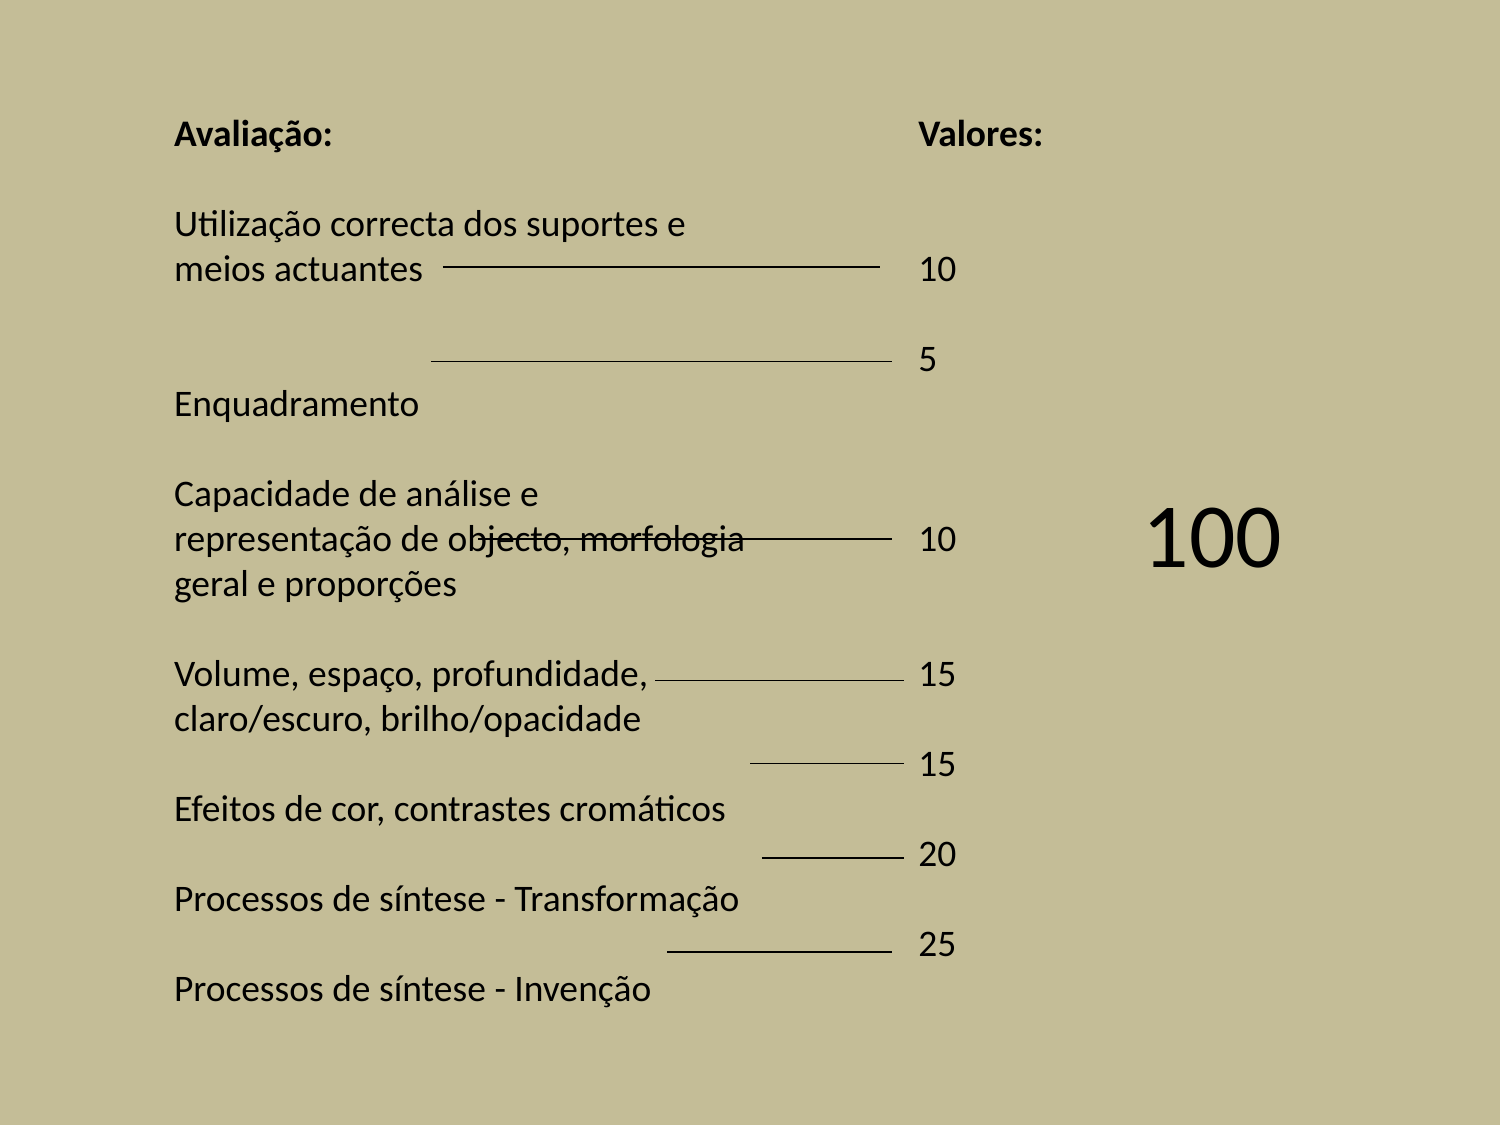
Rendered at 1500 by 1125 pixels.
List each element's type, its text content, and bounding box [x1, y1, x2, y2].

text_box Avaliação: Utilização correcta dos suportes e meios actuantes Enquadramento Capacidade de análise e representação de objecto, morfologia geral e proporções Volume, espaço, profundidade, claro/escuro, brilho/opacidade Efeitos de cor, contrastes cromáticos Processos de síntese - Transformação Processos de síntese - Invenção [159, 101, 762, 1062]
text_box 100 [1127, 467, 1341, 593]
text_box Valores: 10 5 10 15 15 20 25 [903, 101, 1128, 972]
